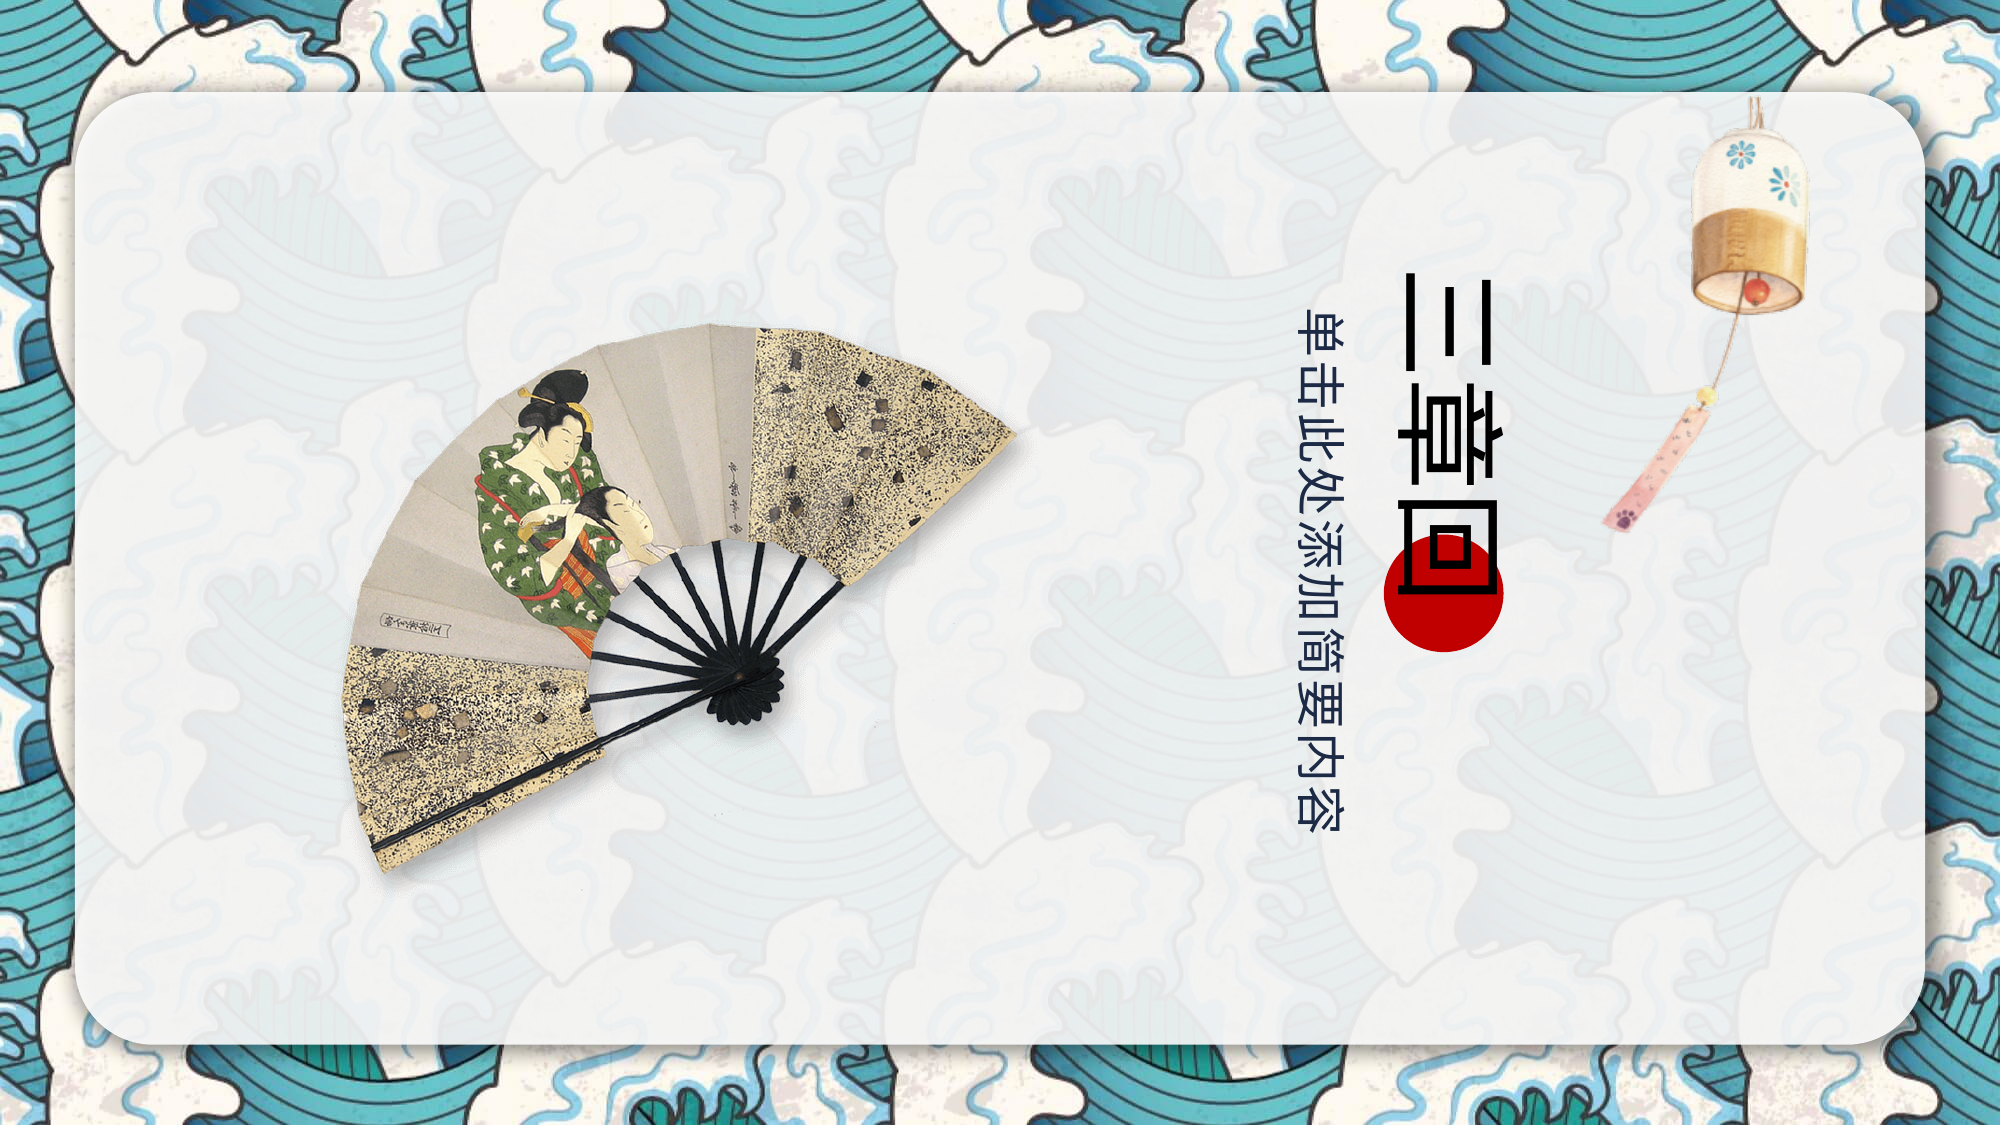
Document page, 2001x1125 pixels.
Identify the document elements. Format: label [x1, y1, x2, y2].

text_box [1269, 240, 1527, 845]
picture [0, 0, 2000, 1125]
